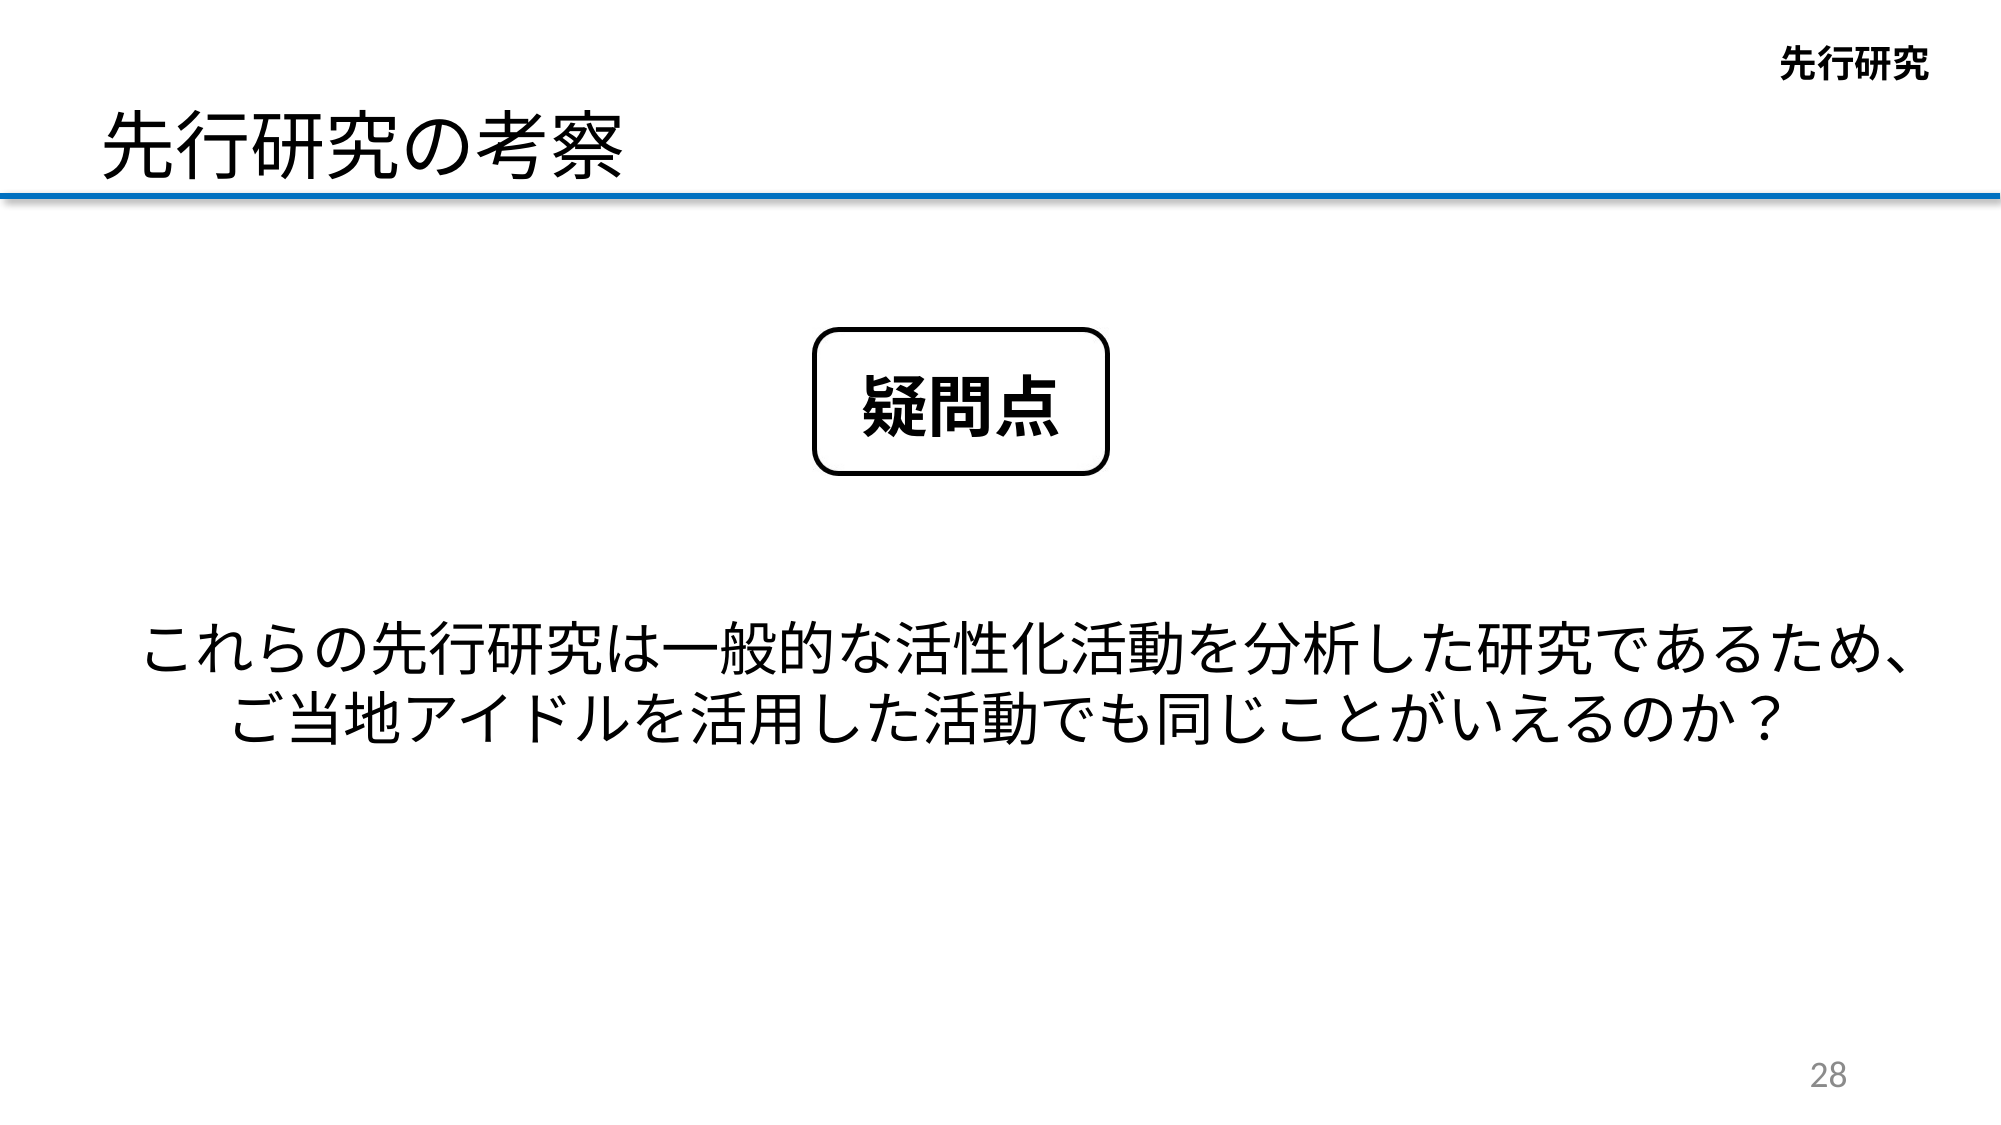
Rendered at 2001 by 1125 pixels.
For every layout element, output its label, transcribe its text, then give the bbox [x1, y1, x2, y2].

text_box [812, 327, 1110, 476]
text_box これらの先行研究は一般的な活性化活動を分析した研究であるため、 ご当地アイドルを活用した活動でも同じことがいえるのか？ [111, 604, 1910, 760]
text_box 先行研究の考察 [86, 91, 641, 197]
slide_number 28 [1412, 1042, 1863, 1103]
text_box 先行研究 [1764, 33, 1945, 93]
